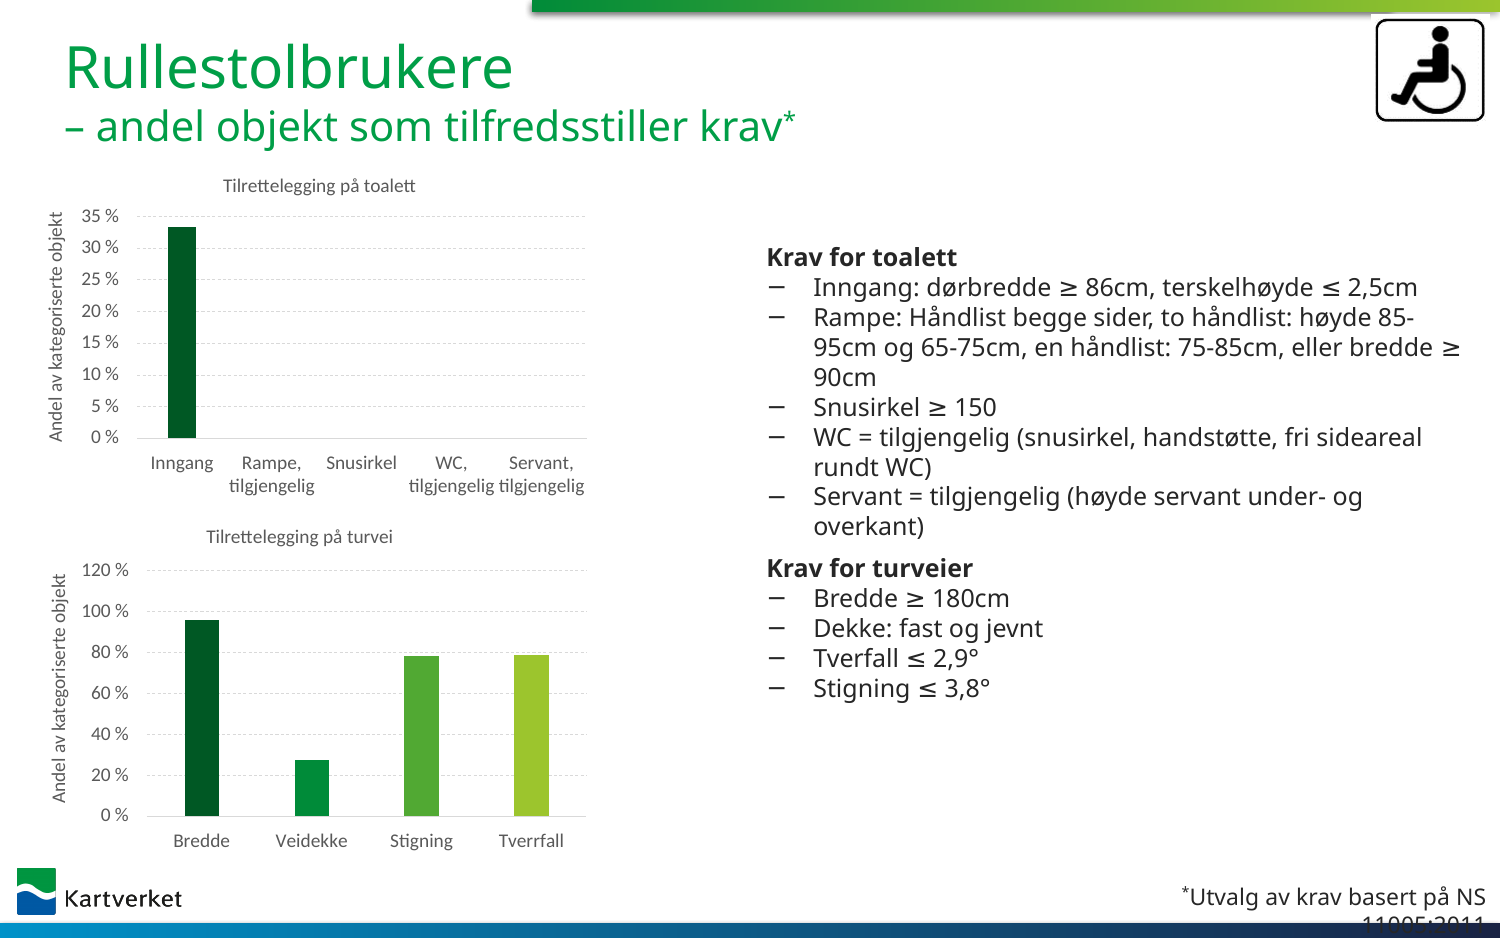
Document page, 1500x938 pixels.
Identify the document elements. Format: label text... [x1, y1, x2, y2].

picture [41, 166, 598, 505]
text_box *Utvalg av krav basert på NS 11005:2011 [1068, 873, 1500, 938]
picture [41, 520, 598, 859]
text_box Rullestolbrukere – andel objekt som tilfredsstiller krav* [49, 14, 1431, 158]
text_box Krav for toalett Inngang: dørbredde ≥ 86cm, terskelhøyde ≤ 2,5cm Rampe: Håndlist begge sider, to håndlist: høyde 85-95cm og 65-75cm, en håndlist: 75-85cm, eller bredde ≥ 90cm Snusirkel ≥ 150 WC = tilgjengelig (snusirkel, handstøtte, fri sideareal rundt WC) Servant = tilgjengelig (høyde servant under- og overkant) [751, 234, 1483, 545]
text_box Krav for turveier Bredde ≥ 180cm Dekke: fast og jevnt Tverfall ≤ 2,9° Stigning ≤ 3,8° [751, 545, 1483, 710]
picture [1371, 13, 1491, 127]
